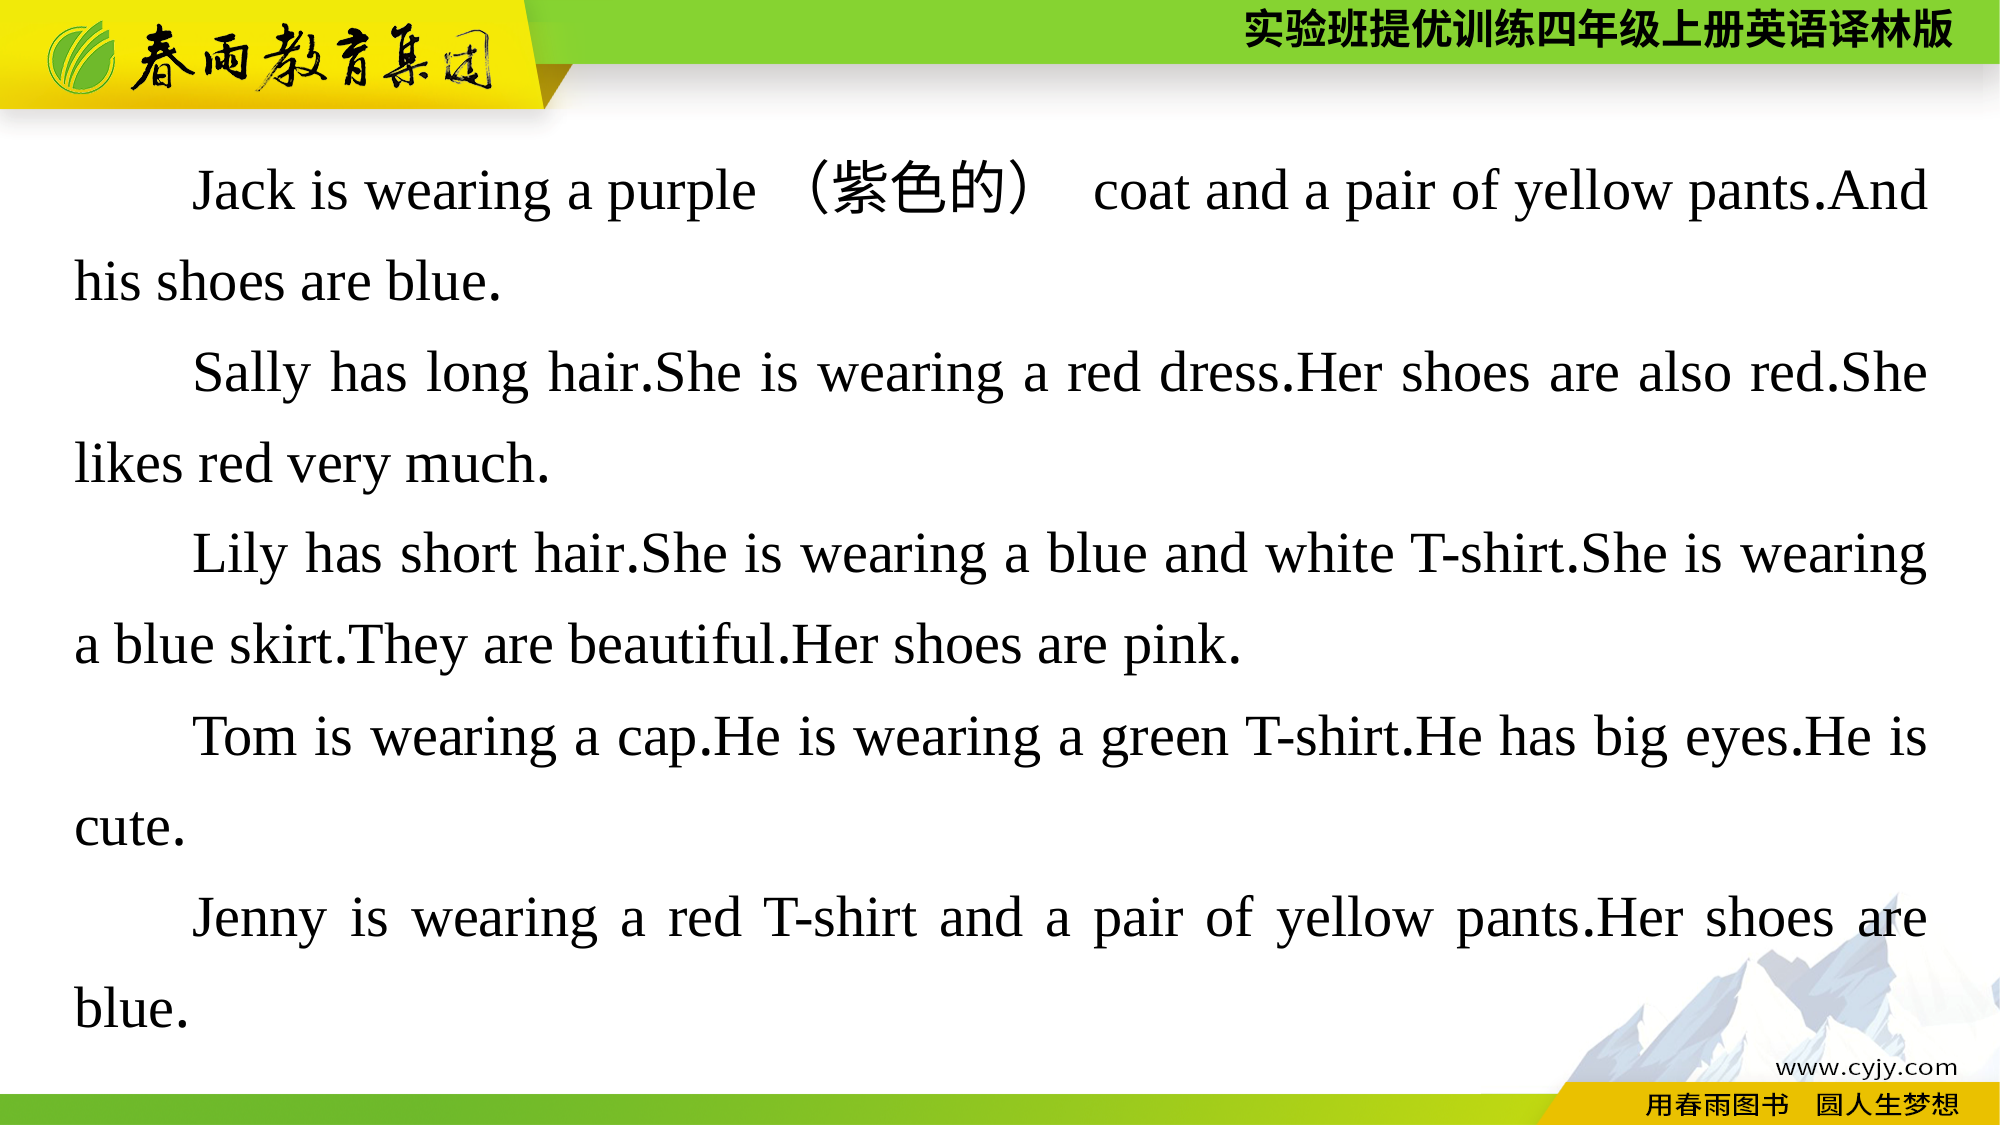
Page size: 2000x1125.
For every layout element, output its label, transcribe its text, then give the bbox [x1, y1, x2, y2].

list Jack is wearing a purple（紫色的） coat and a pair of yellow pants.And his shoes are blue. Sally has long hair.She is wearing a red dress.Her shoes are also red.She likes red very much. Lily has short hair.She is wearing a blue and white T-shirt.She is wearing a blue skirt.They are beautiful.Her shoes are pink. Tom is wearing a cap.He is wearing a green T-shirt.He has big eyes.He is cute. Jenny is wearing a red T-shirt and a pair of yellow pants.Her shoes are blue. [59, 122, 1944, 1047]
picture [0, 0, 2000, 1125]
